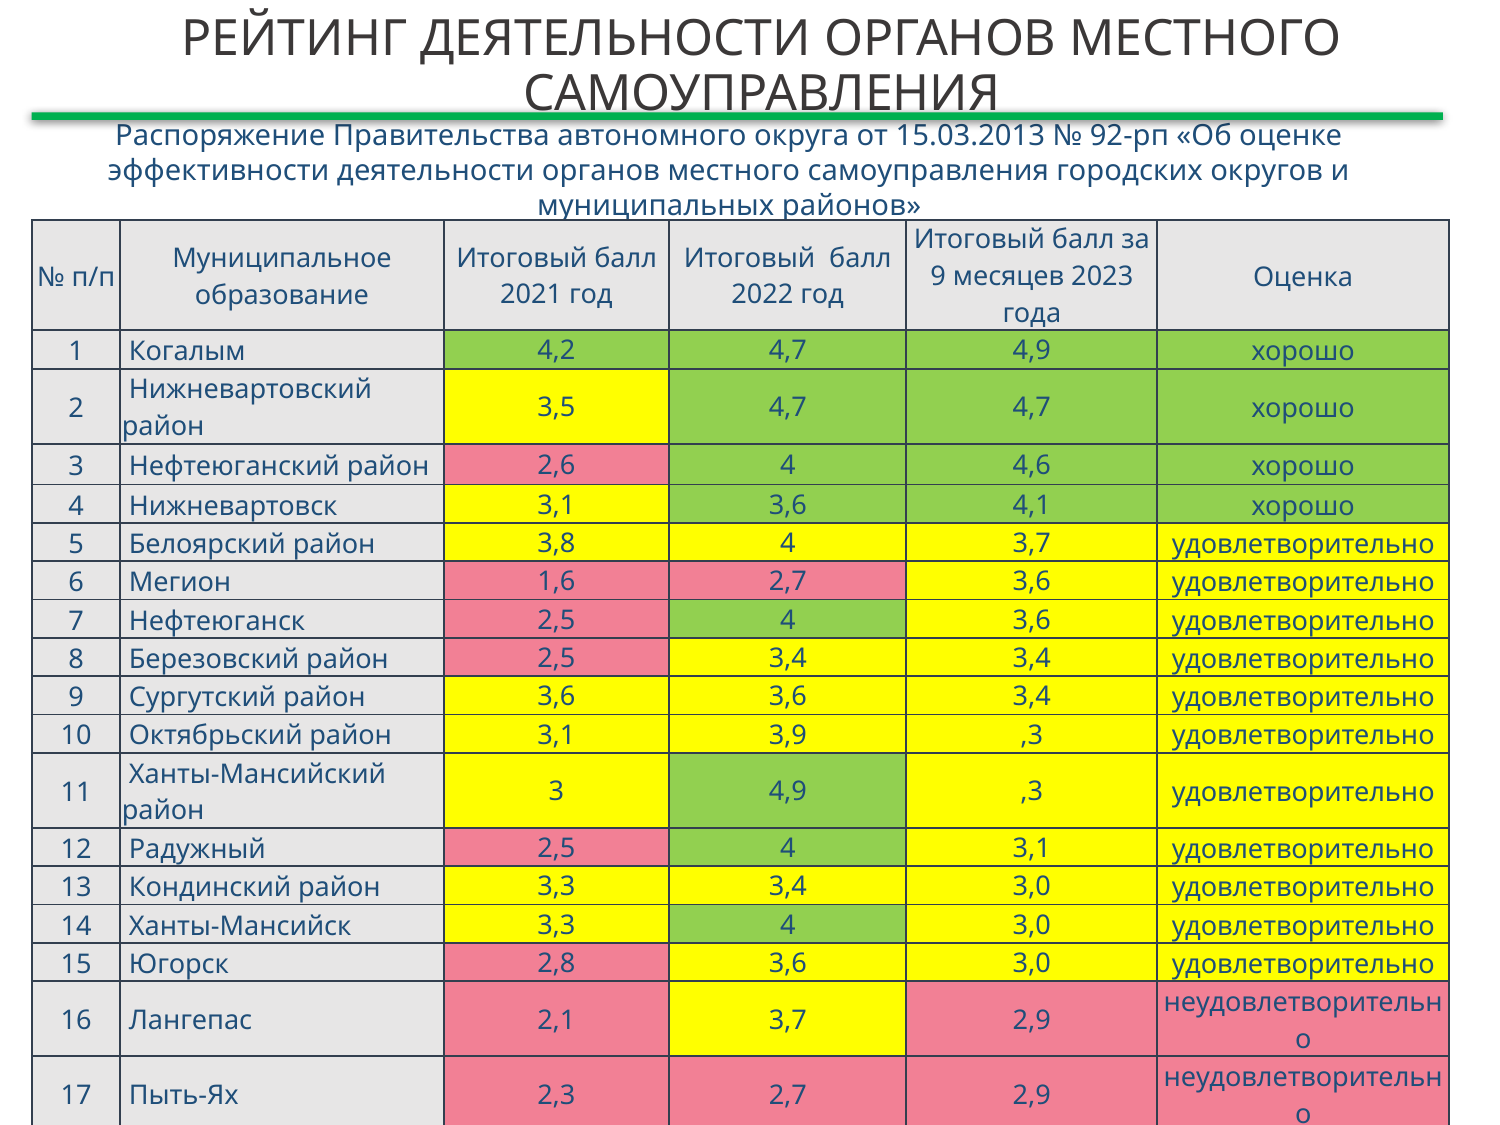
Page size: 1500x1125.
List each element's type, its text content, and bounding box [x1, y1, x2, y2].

table_cell хорошо [1158, 370, 1448, 443]
table_cell 3,4 [670, 639, 905, 675]
table_cell 1 [33, 331, 119, 368]
table_cell 2,6 [445, 445, 668, 484]
table_cell Нижневартовск [121, 485, 443, 522]
table_cell удовлетворительно [1158, 829, 1448, 865]
table_cell 3 [445, 754, 668, 827]
table_cell хорошо [1158, 445, 1448, 484]
table_cell 2,1 [445, 982, 668, 1055]
table_cell 12 [33, 829, 119, 865]
table_cell Нефтеюганск [121, 600, 443, 637]
table_cell Лангепас [121, 982, 443, 1055]
table_cell 3,8 [445, 524, 668, 560]
table_header Муниципальное образование [121, 221, 443, 329]
table_cell 3,1 [907, 829, 1156, 865]
table_cell 4 [670, 829, 905, 865]
table_cell 3,4 [907, 639, 1156, 675]
table_cell 3,7 [907, 524, 1156, 560]
table_cell 4,9 [907, 331, 1156, 368]
table_cell Югорск [121, 944, 443, 980]
table_cell 4,6 [907, 445, 1156, 484]
table_header Итоговый балл за 9 месяцев 2023 года [907, 221, 1156, 329]
table_cell удовлетворительно [1158, 905, 1448, 942]
table_cell 2,7 [670, 1057, 905, 1125]
table_cell 2,7 [670, 562, 905, 599]
table_cell ,3 [907, 754, 1156, 827]
table_header Итоговый балл 2022 год [670, 221, 905, 329]
table_cell удовлетворительно [1158, 524, 1448, 560]
table_cell 2,9 [907, 1057, 1156, 1125]
table_cell неудовлетворительно [1158, 1057, 1448, 1125]
table_cell Березовский район [121, 639, 443, 675]
table_cell 2,8 [445, 944, 668, 980]
table_cell Пыть-Ях [121, 1057, 443, 1125]
table_cell 7 [33, 600, 119, 637]
table_cell 13 [33, 867, 119, 904]
table_cell удовлетворительно [1158, 562, 1448, 599]
table_cell 3,6 [445, 677, 668, 714]
table_cell 4 [670, 445, 905, 484]
table_cell 9 [33, 677, 119, 714]
table_cell 2,9 [907, 982, 1156, 1055]
table_cell 3,6 [670, 677, 905, 714]
table_cell Октябрьский район [121, 715, 443, 752]
table_cell 2,5 [445, 600, 668, 637]
table_cell Кондинский район [121, 867, 443, 904]
table_cell 3,4 [907, 677, 1156, 714]
table_cell 3,6 [907, 600, 1156, 637]
table_cell 8 [33, 639, 119, 675]
table_cell 2 [33, 370, 119, 443]
table_cell удовлетворительно [1158, 677, 1448, 714]
table_cell неудовлетворительно [1158, 982, 1448, 1055]
table_cell Нижневартовский район [121, 370, 443, 443]
table_cell 5 [33, 524, 119, 560]
table_cell удовлетворительно [1158, 715, 1448, 752]
table_cell 4 [33, 485, 119, 522]
table_cell Ханты-Мансийск [121, 905, 443, 942]
table_cell 4,2 [445, 331, 668, 368]
table_cell 3,5 [445, 370, 668, 443]
table_cell Радужный [121, 829, 443, 865]
table_cell Когалым [121, 331, 443, 368]
table_cell 16 [33, 982, 119, 1055]
table_cell 14 [33, 905, 119, 942]
table_cell 3,1 [445, 485, 668, 522]
table_cell 3,1 [445, 715, 668, 752]
table_cell 10 [33, 715, 119, 752]
table_cell Нефтеюганский район [121, 445, 443, 484]
table_cell 1,6 [445, 562, 668, 599]
table_cell 2,5 [445, 829, 668, 865]
table_cell 6 [33, 562, 119, 599]
text_box Распоряжение Правительства автономного округа от 15.03.2013 № 92-рп «Об оценке эффективности деятельности органов местного самоуправления городских округов и муниципальных районов» [31, 130, 1427, 209]
table_cell удовлетворительно [1158, 867, 1448, 904]
table_cell 11 [33, 754, 119, 827]
table_cell ,3 [907, 715, 1156, 752]
table_cell 4 [670, 524, 905, 560]
table_cell Мегион [121, 562, 443, 599]
table_cell 3,7 [670, 982, 905, 1055]
table_cell Ханты-Мансийский район [121, 754, 443, 827]
table_cell Белоярский район [121, 524, 443, 560]
table_header № п/п [33, 221, 119, 329]
table_cell Сургутский район [121, 677, 443, 714]
table_cell 3,4 [670, 867, 905, 904]
table_cell 3,3 [445, 867, 668, 904]
table_cell 4,7 [907, 370, 1156, 443]
table_header Итоговый балл 2021 год [445, 221, 668, 329]
table_cell 3 [33, 445, 119, 484]
text_box РЕЙТИНГ ДЕЯТЕЛЬНОСТИ ОРГАНОВ МЕСТНОГО САМОУПРАВЛЕНИЯ [11, 17, 1500, 116]
table_cell удовлетворительно [1158, 944, 1448, 980]
text_box [31, 112, 1443, 120]
table_cell 3,6 [907, 562, 1156, 599]
table_cell 4,7 [670, 370, 905, 443]
table_cell 4 [670, 905, 905, 942]
table_header Оценка [1158, 221, 1448, 329]
table_cell 3,9 [670, 715, 905, 752]
table_cell 3,0 [907, 905, 1156, 942]
table_cell 3,0 [907, 944, 1156, 980]
table_cell 15 [33, 944, 119, 980]
table_cell 17 [33, 1057, 119, 1125]
table_cell удовлетворительно [1158, 754, 1448, 827]
table_cell хорошо [1158, 485, 1448, 522]
table_cell 3,3 [445, 905, 668, 942]
table_cell 3,6 [670, 944, 905, 980]
table_cell удовлетворительно [1158, 639, 1448, 675]
table_cell 2,5 [445, 639, 668, 675]
table_cell 4,1 [907, 485, 1156, 522]
table_cell 4 [670, 600, 905, 637]
table_cell удовлетворительно [1158, 600, 1448, 637]
table_cell 4,9 [670, 754, 905, 827]
table_cell 4,7 [670, 331, 905, 368]
table_cell 3,0 [907, 867, 1156, 904]
table_cell 3,6 [670, 485, 905, 522]
table_cell хорошо [1158, 331, 1448, 368]
table_cell 2,3 [445, 1057, 668, 1125]
